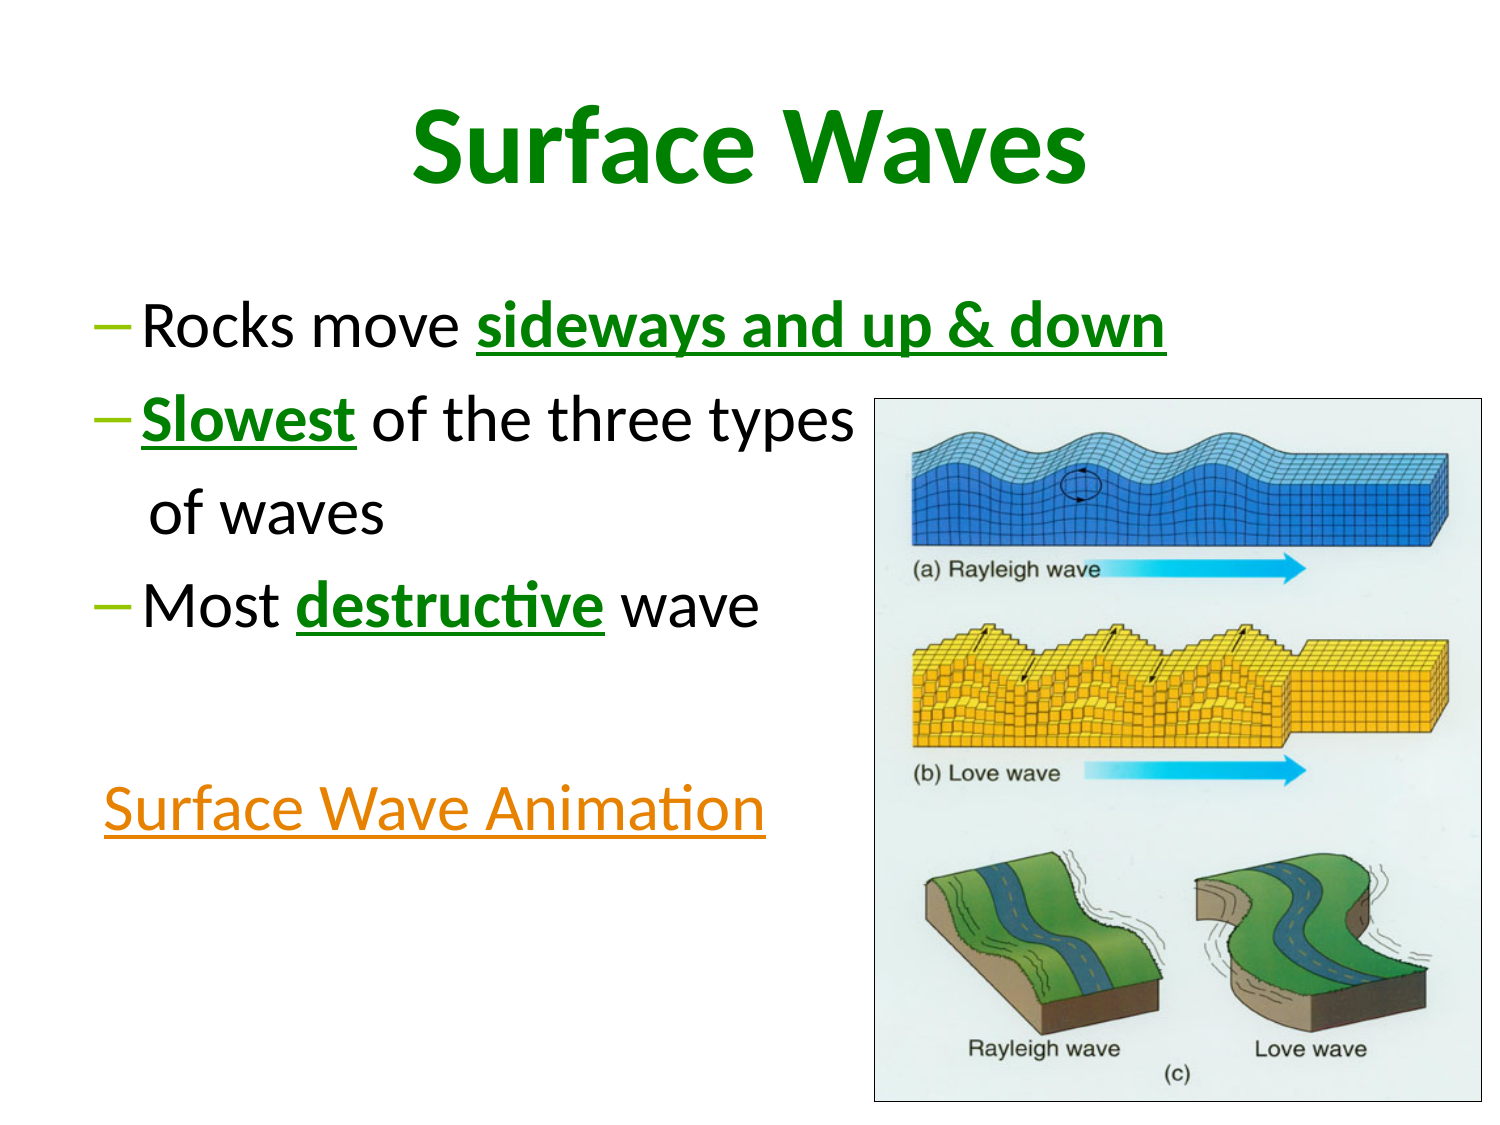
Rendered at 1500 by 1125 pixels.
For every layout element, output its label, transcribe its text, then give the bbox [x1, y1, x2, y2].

list Rocks move sideways and up & down Slowest of the three types of waves Most destructive wave Surface Wave Animation [69, 273, 1420, 1062]
picture [874, 398, 1483, 1102]
title Surface Waves [75, 45, 1425, 233]
